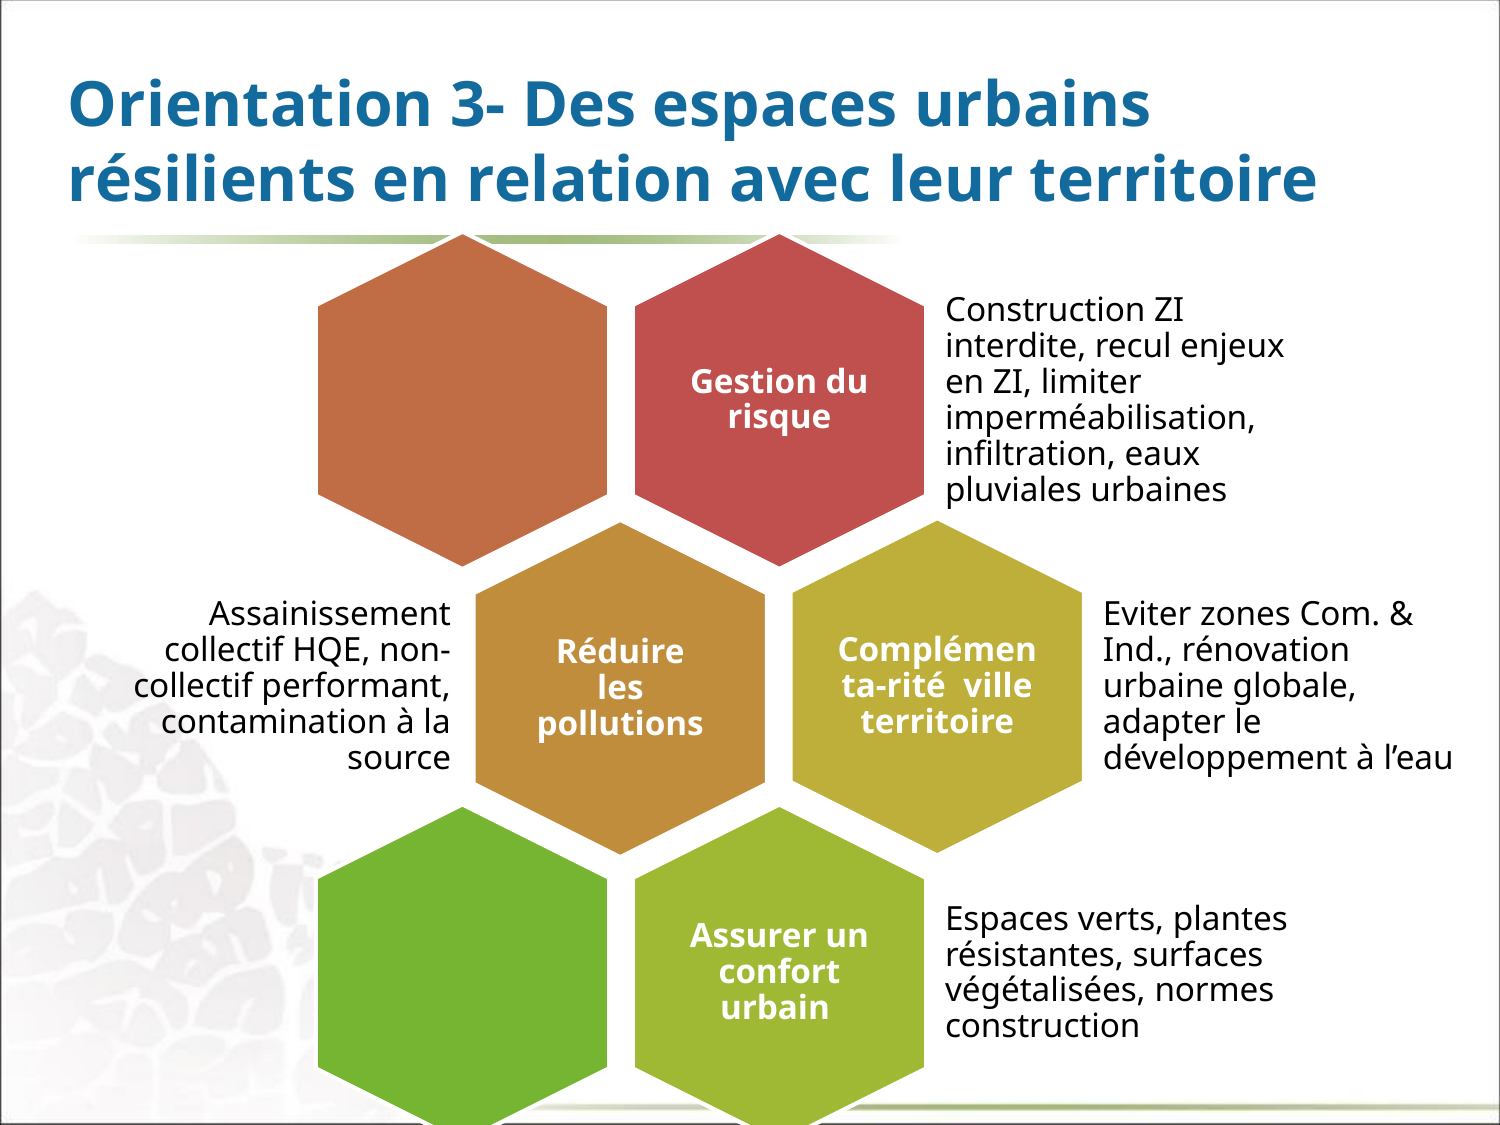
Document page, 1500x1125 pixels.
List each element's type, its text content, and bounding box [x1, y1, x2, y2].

picture [0, 0, 1500, 1125]
text_box Orientation 3- Des espaces urbains résilients en relation avec leur territoire [53, 56, 1436, 222]
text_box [0, 231, 1437, 1125]
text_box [1011, 436, 1471, 789]
